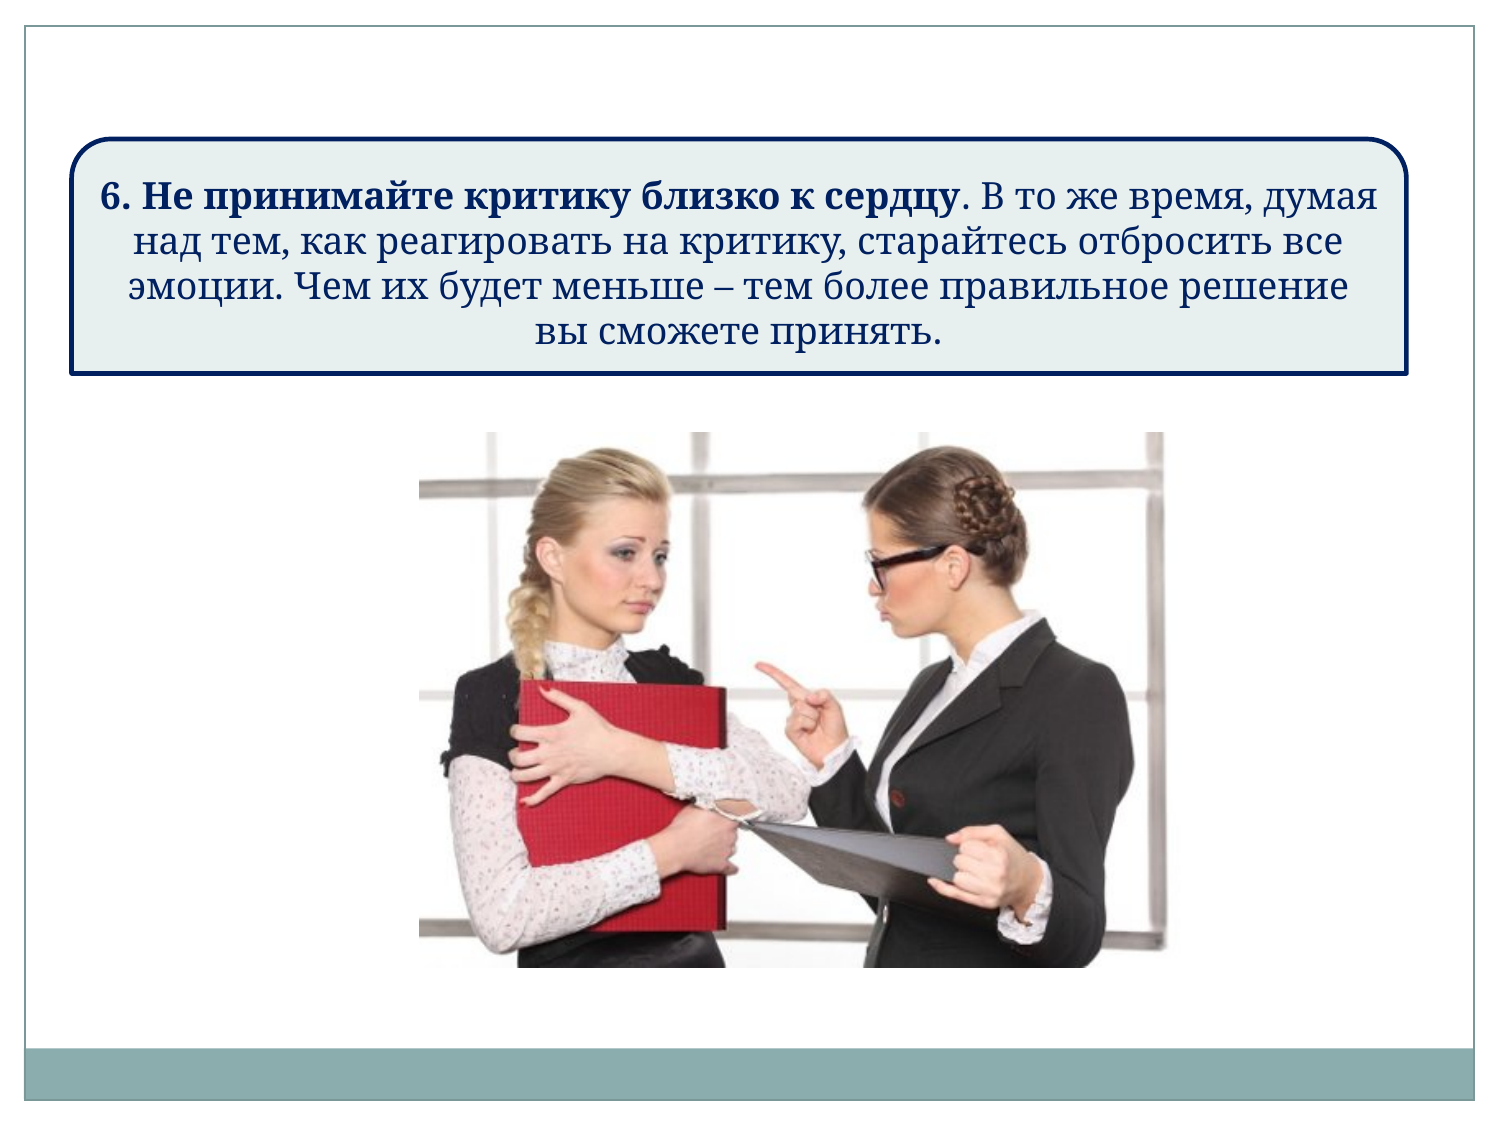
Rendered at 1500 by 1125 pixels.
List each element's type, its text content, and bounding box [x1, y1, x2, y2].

text_box 6. Не принимайте критику близко к сердцу. В то же время, думая над тем, как реагировать на критику, старайтесь отбросить все эмоции. Чем их будет меньше – тем более правильное решение вы сможете принять. [70, 138, 1408, 375]
picture [418, 432, 1223, 968]
